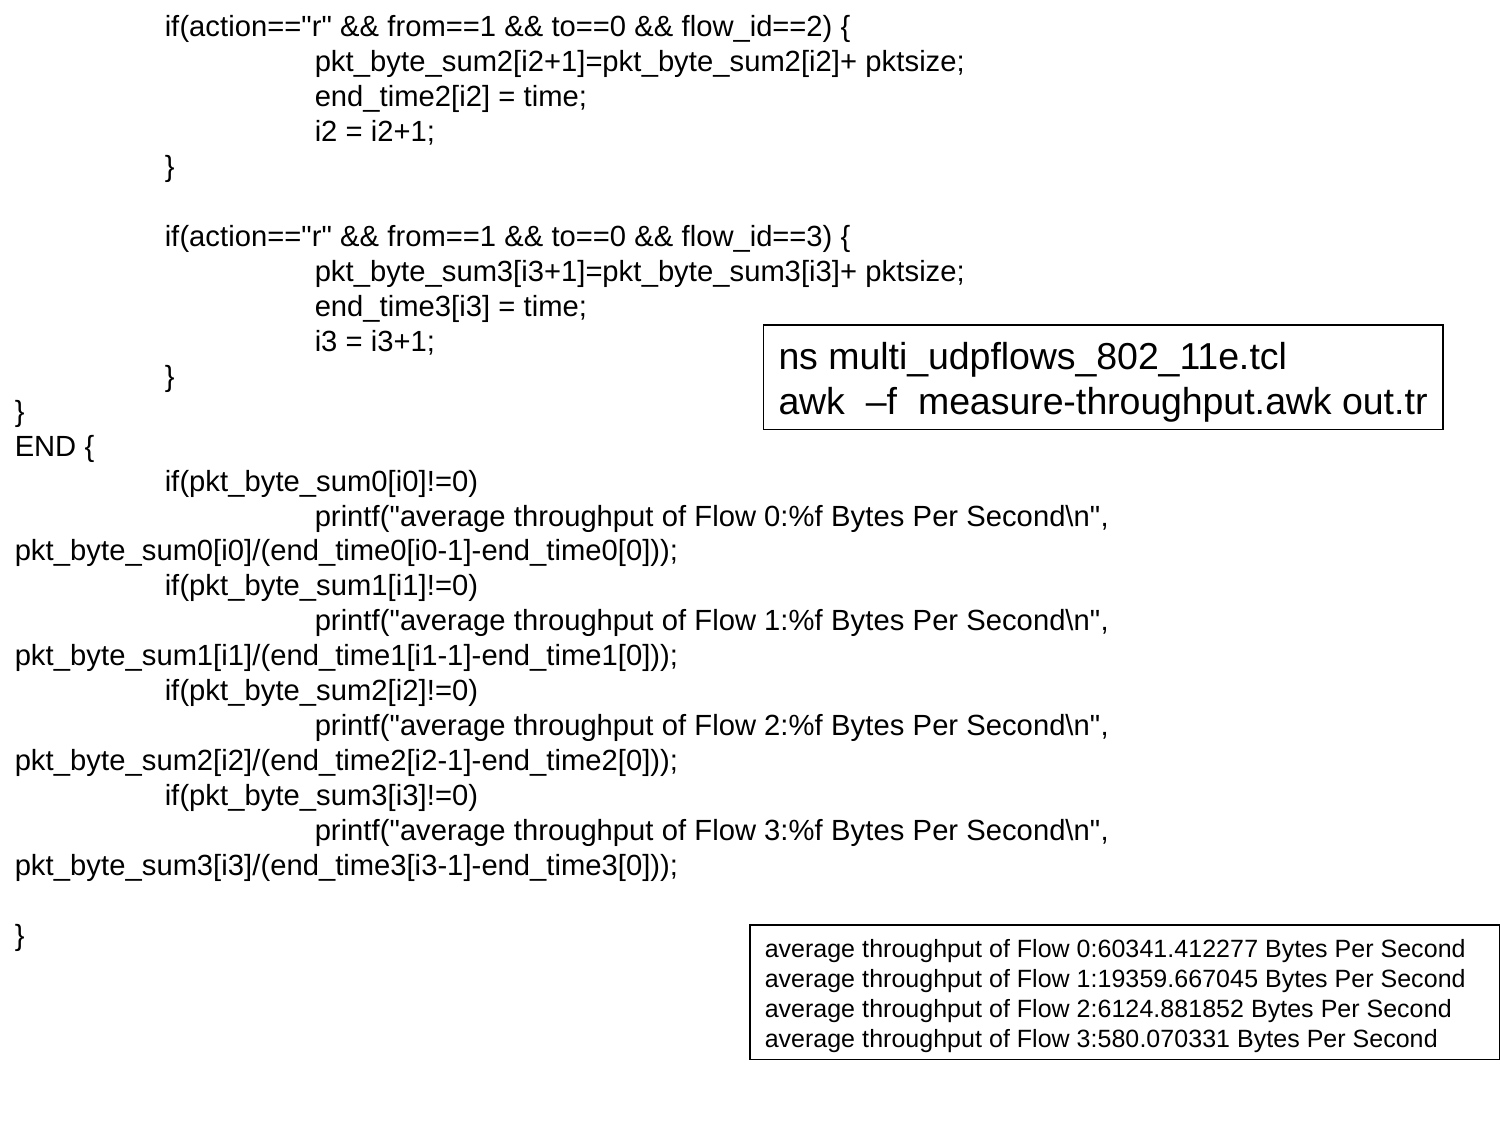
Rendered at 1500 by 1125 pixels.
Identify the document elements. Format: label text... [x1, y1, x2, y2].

text_box ns multi_udpflows_802_11e.tcl awk –f measure-throughput.awk out.tr [763, 324, 1443, 430]
text_box if(action=="r" && from==1 && to==0 && flow_id==2) { pkt_byte_sum2[i2+1]=pkt_byte_sum2[i2]+ pktsize; end_time2[i2] = time; i2 = i2+1; } if(action=="r" && from==1 && to==0 && flow_id==3) { pkt_byte_sum3[i3+1]=pkt_byte_sum3[i3]+ pktsize; end_time3[i3] = time; i3 = i3+1; } } END { if(pkt_byte_sum0[i0]!=0) printf("average throughput of Flow 0:%f Bytes Per Second\n", pkt_byte_sum0[i0]/(end_time0[i0-1]-end_time0[0])); if(pkt_byte_sum1[i1]!=0) printf("average throughput of Flow 1:%f Bytes Per Second\n", pkt_byte_sum1[i1]/(end_time1[i1-1]-end_time1[0])); if(pkt_byte_sum2[i2]!=0) printf("average throughput of Flow 2:%f Bytes Per Second\n", pkt_byte_sum2[i2]/(end_time2[i2-1]-end_time2[0])); if(pkt_byte_sum3[i3]!=0) printf("average throughput of Flow 3:%f Bytes Per Second\n", pkt_byte_sum3[i3]/(end_time3[i3-1]-end_time3[0])); } [0, 0, 1500, 959]
text_box average throughput of Flow 0:60341.412277 Bytes Per Second average throughput of Flow 1:19359.667045 Bytes Per Second average throughput of Flow 2:6124.881852 Bytes Per Second average throughput of Flow 3:580.070331 Bytes Per Second [749, 924, 1500, 1060]
